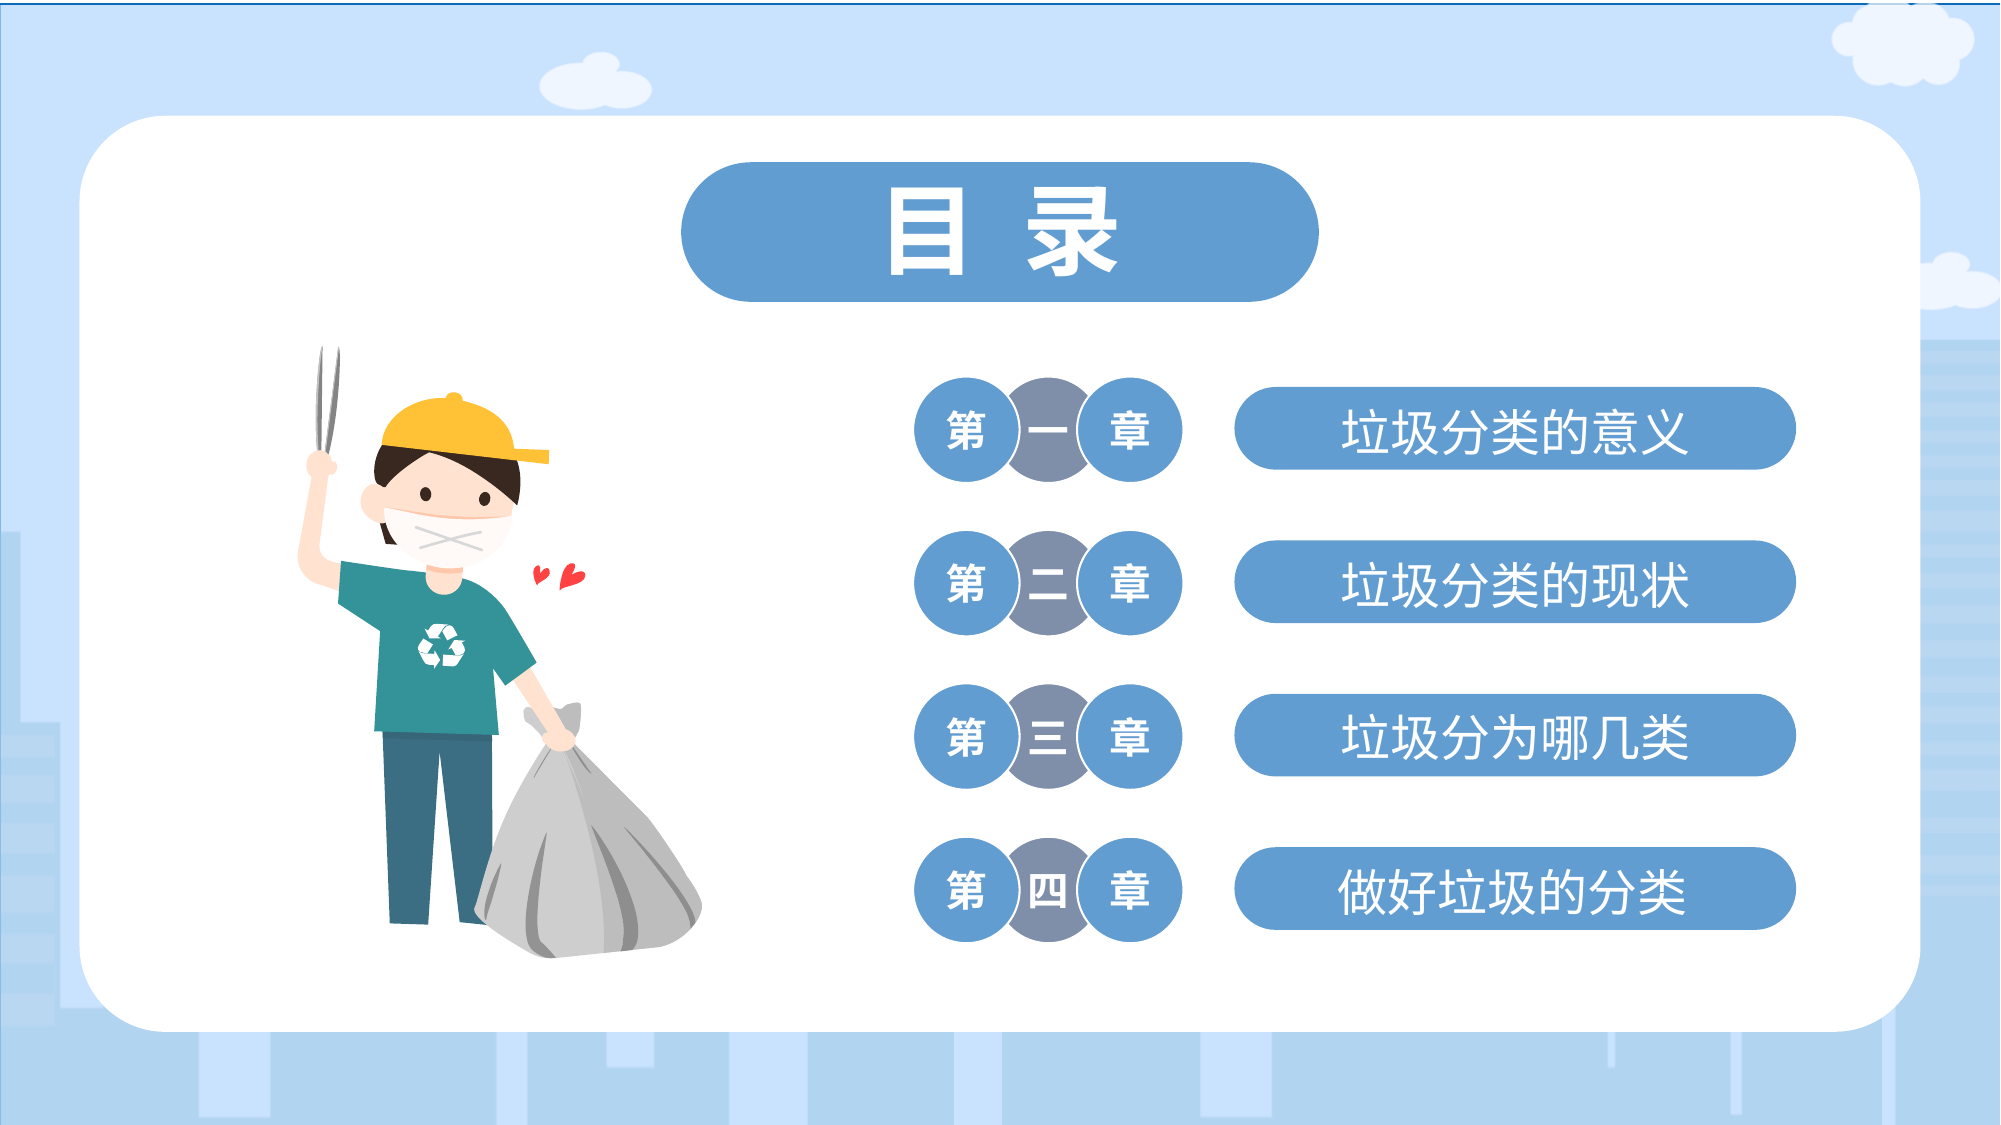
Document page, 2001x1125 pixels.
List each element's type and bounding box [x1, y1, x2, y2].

picture [0, 3, 2000, 1125]
text_box [295, 345, 706, 959]
